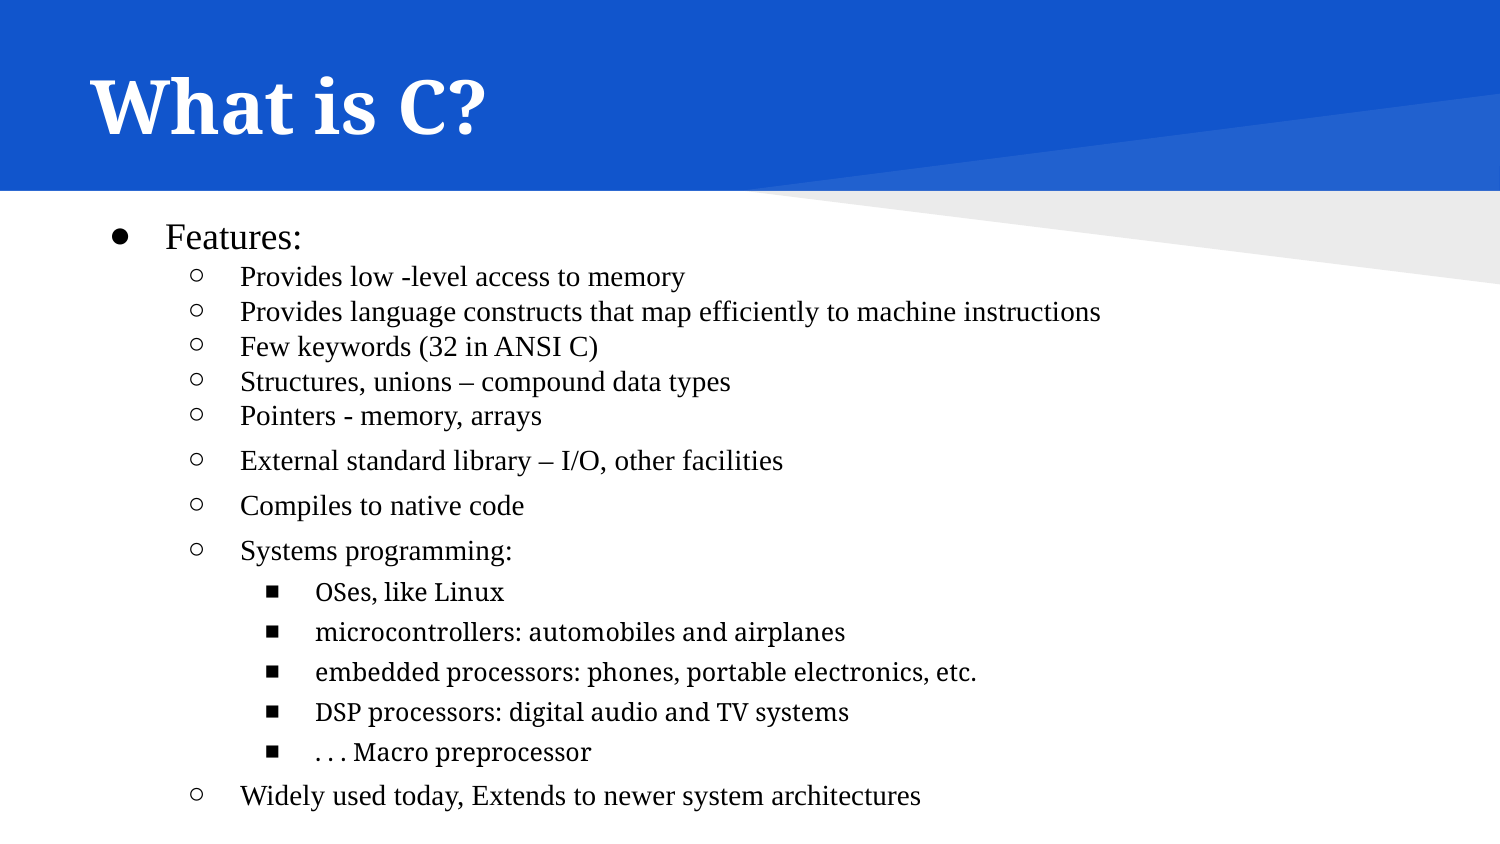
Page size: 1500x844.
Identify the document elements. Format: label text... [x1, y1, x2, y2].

title What is C? [75, 33, 1425, 175]
list Features: Provides low -level access to memory Provides language constructs that map efficiently to machine instructions Few keywords (32 in ANSI C) Structures, unions – compound data types Pointers - memory, arrays External standard library – I/O, other facilities Compiles to native code Systems programming: OSes, like Linux microcontrollers: automobiles and airplanes embedded processors: phones, portable electronics, etc. DSP processors: digital audio and TV systems . . . Macro preprocessor Widely used today, Extends to newer system architectures [75, 196, 1425, 808]
